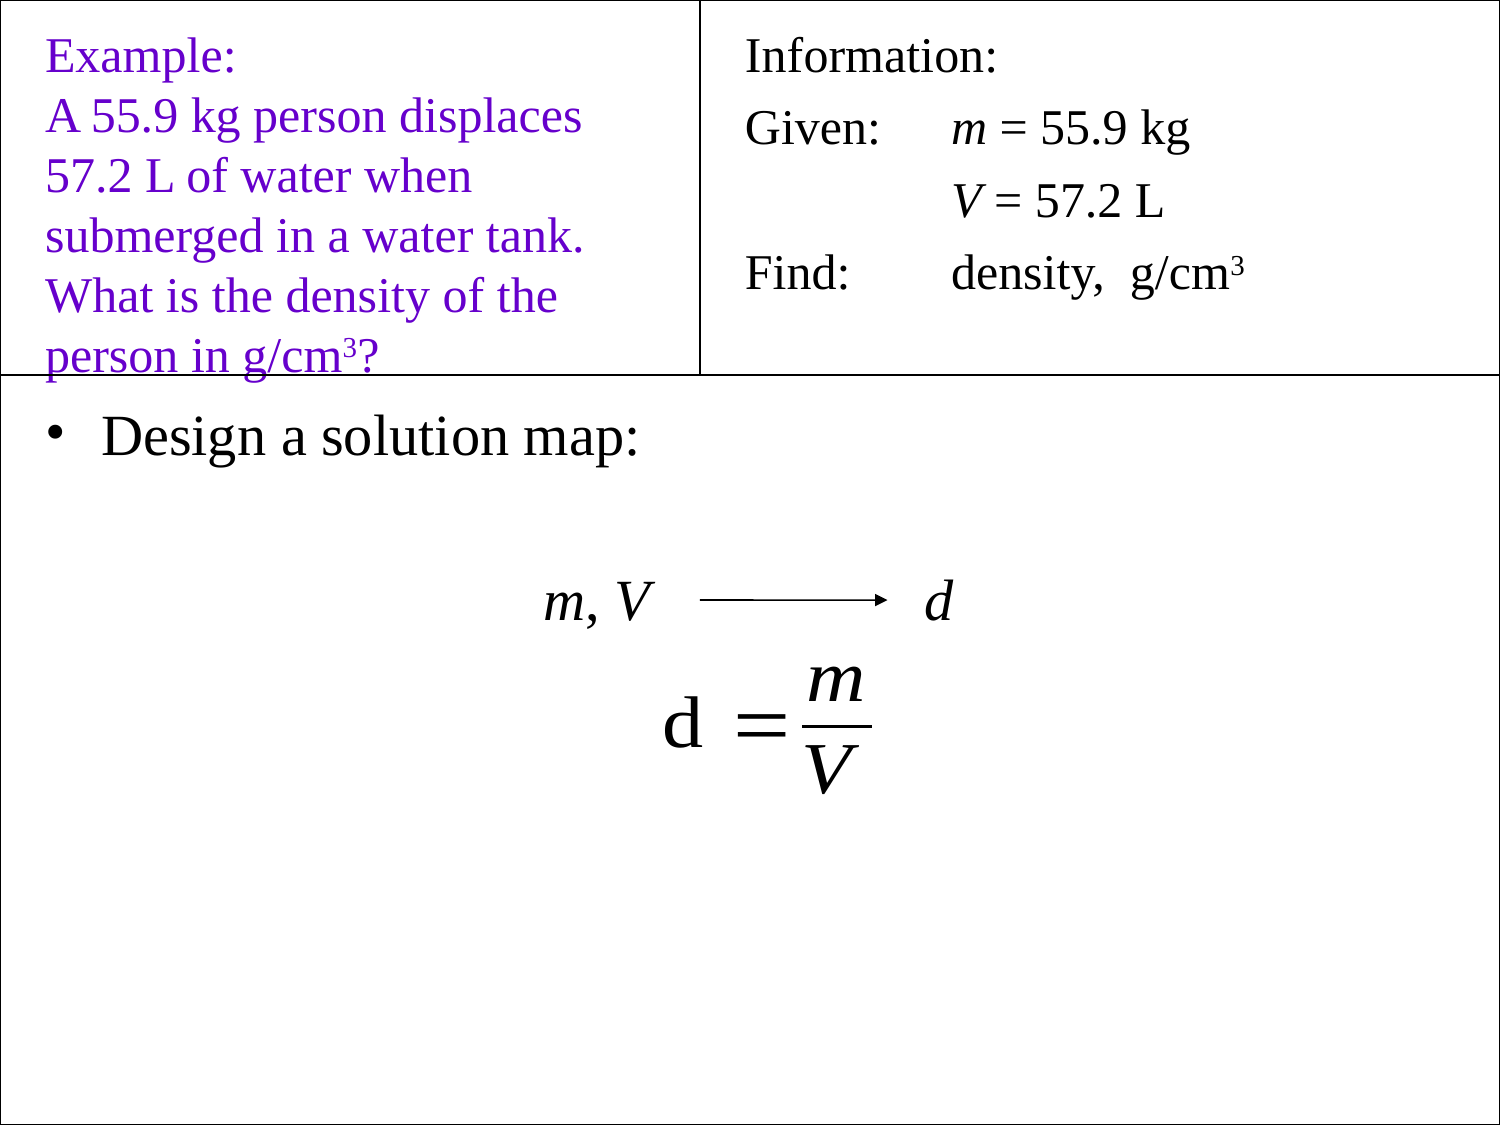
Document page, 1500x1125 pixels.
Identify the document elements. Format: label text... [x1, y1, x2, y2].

text_box Example: A 55.9 kg person displaces 57.2 L of water when submerged in a water tank. What is the density of the person in g/cm3? [0, 0, 699, 374]
text_box Information: Given: m = 55.9 kg V = 57.2 L Find: density, g/cm3 [699, 0, 1500, 375]
text_box m, V d [513, 554, 970, 640]
text_box Design a solution map: [0, 374, 1500, 1125]
text_box [699, 593, 888, 607]
